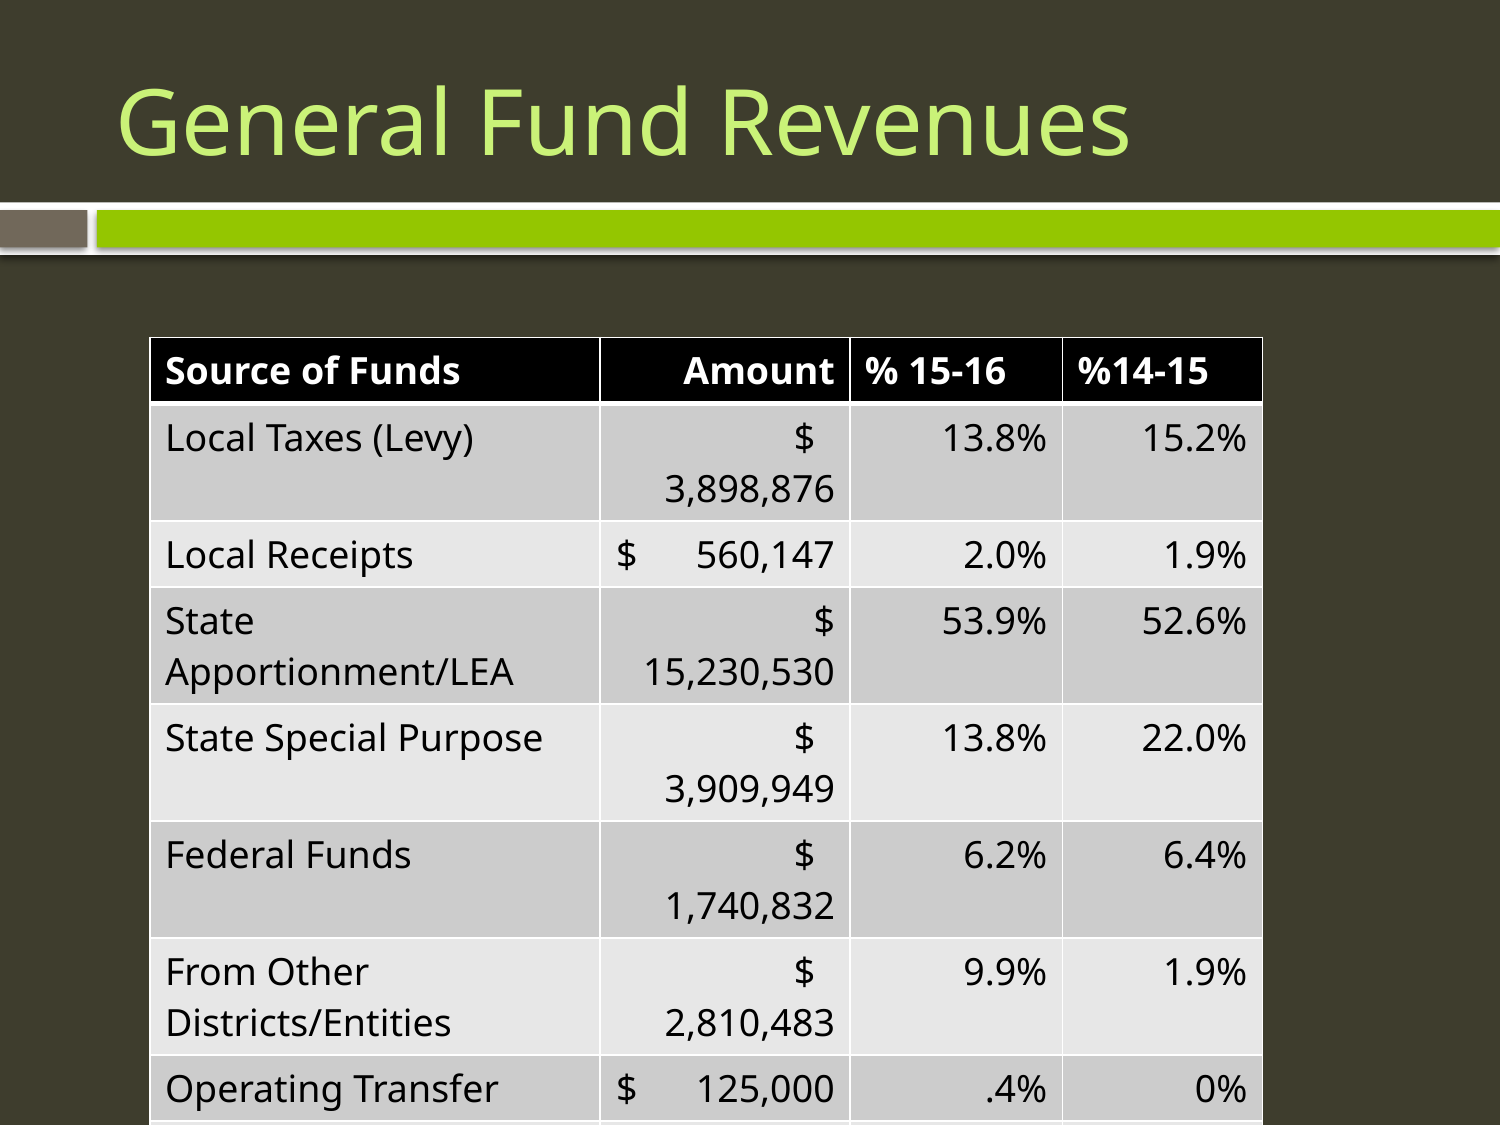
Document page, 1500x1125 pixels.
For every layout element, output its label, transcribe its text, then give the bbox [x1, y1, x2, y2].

table_cell 6.2% [851, 822, 1062, 937]
table_header Source of Funds [151, 338, 599, 401]
table_cell 2.0% [851, 522, 1062, 586]
table_cell Local Taxes (Levy) [151, 406, 599, 520]
table_cell $ 125,000 [601, 1056, 849, 1120]
table_cell Federal Funds [151, 822, 599, 937]
table_cell Operating Transfer [151, 1056, 599, 1120]
table_cell $ 3,909,949 [601, 705, 849, 820]
table_cell $ 3,898,876 [601, 406, 849, 520]
table_cell $ 1,740,832 [601, 822, 849, 937]
table_cell 1.9% [1063, 522, 1262, 586]
table_cell 53.9% [851, 588, 1062, 703]
table_header % 15-16 [851, 338, 1062, 401]
table_cell 13.8% [851, 705, 1062, 820]
table_cell 52.6% [1063, 588, 1262, 703]
title General Fund Revenues [100, 37, 1438, 200]
table_cell 0% [1063, 1056, 1262, 1120]
table_cell $ 560,147 [601, 522, 849, 586]
table_cell 22.0% [1063, 705, 1262, 820]
table_cell State Apportionment/LEA [151, 588, 599, 703]
table_header Amount [601, 338, 849, 401]
table_cell From Other Districts/Entities [151, 939, 599, 1054]
table_cell State Special Purpose [151, 705, 599, 820]
table_cell $ 15,230,530 [601, 588, 849, 703]
table_cell 6.4% [1063, 822, 1262, 937]
table_cell 15.2% [1063, 406, 1262, 520]
table_cell 13.8% [851, 406, 1062, 520]
table_cell .4% [851, 1056, 1062, 1120]
table_cell $ 2,810,483 [601, 939, 849, 1054]
table_cell Local Receipts [151, 522, 599, 586]
table_cell 1.9% [1063, 939, 1262, 1054]
table_header %14-15 [1063, 338, 1262, 401]
table_cell 9.9% [851, 939, 1062, 1054]
